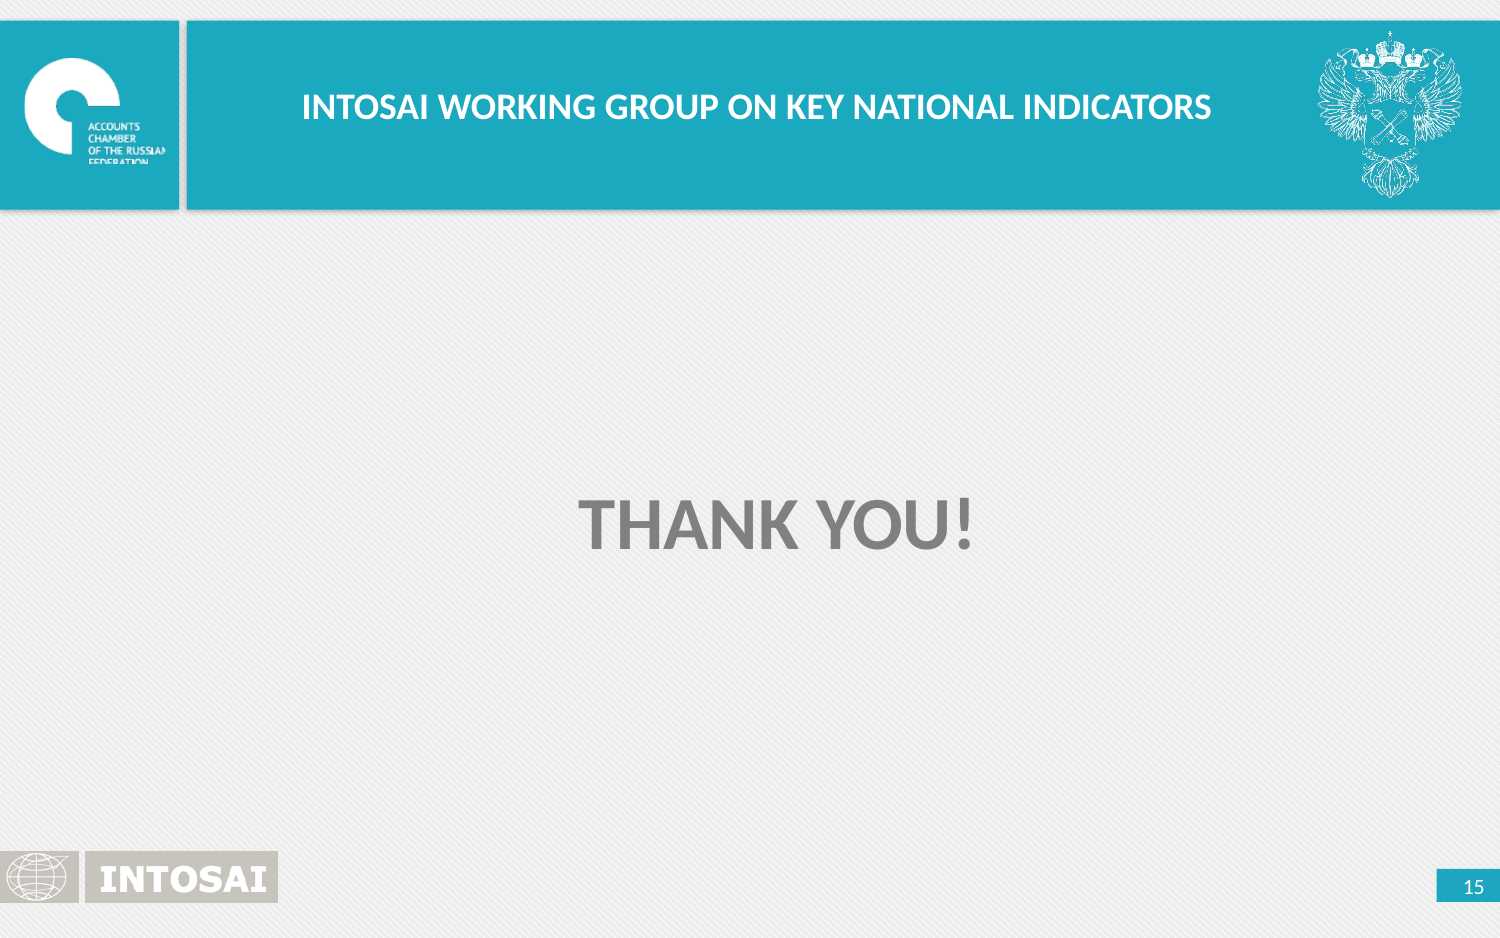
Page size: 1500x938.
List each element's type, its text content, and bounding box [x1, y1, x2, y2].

text_box INTOSAI WORKING GROUP ON KEY NATIONAL INDICATORS [286, 74, 1269, 135]
text_box THANK YOU! [553, 467, 1002, 572]
picture [0, 0, 1500, 938]
